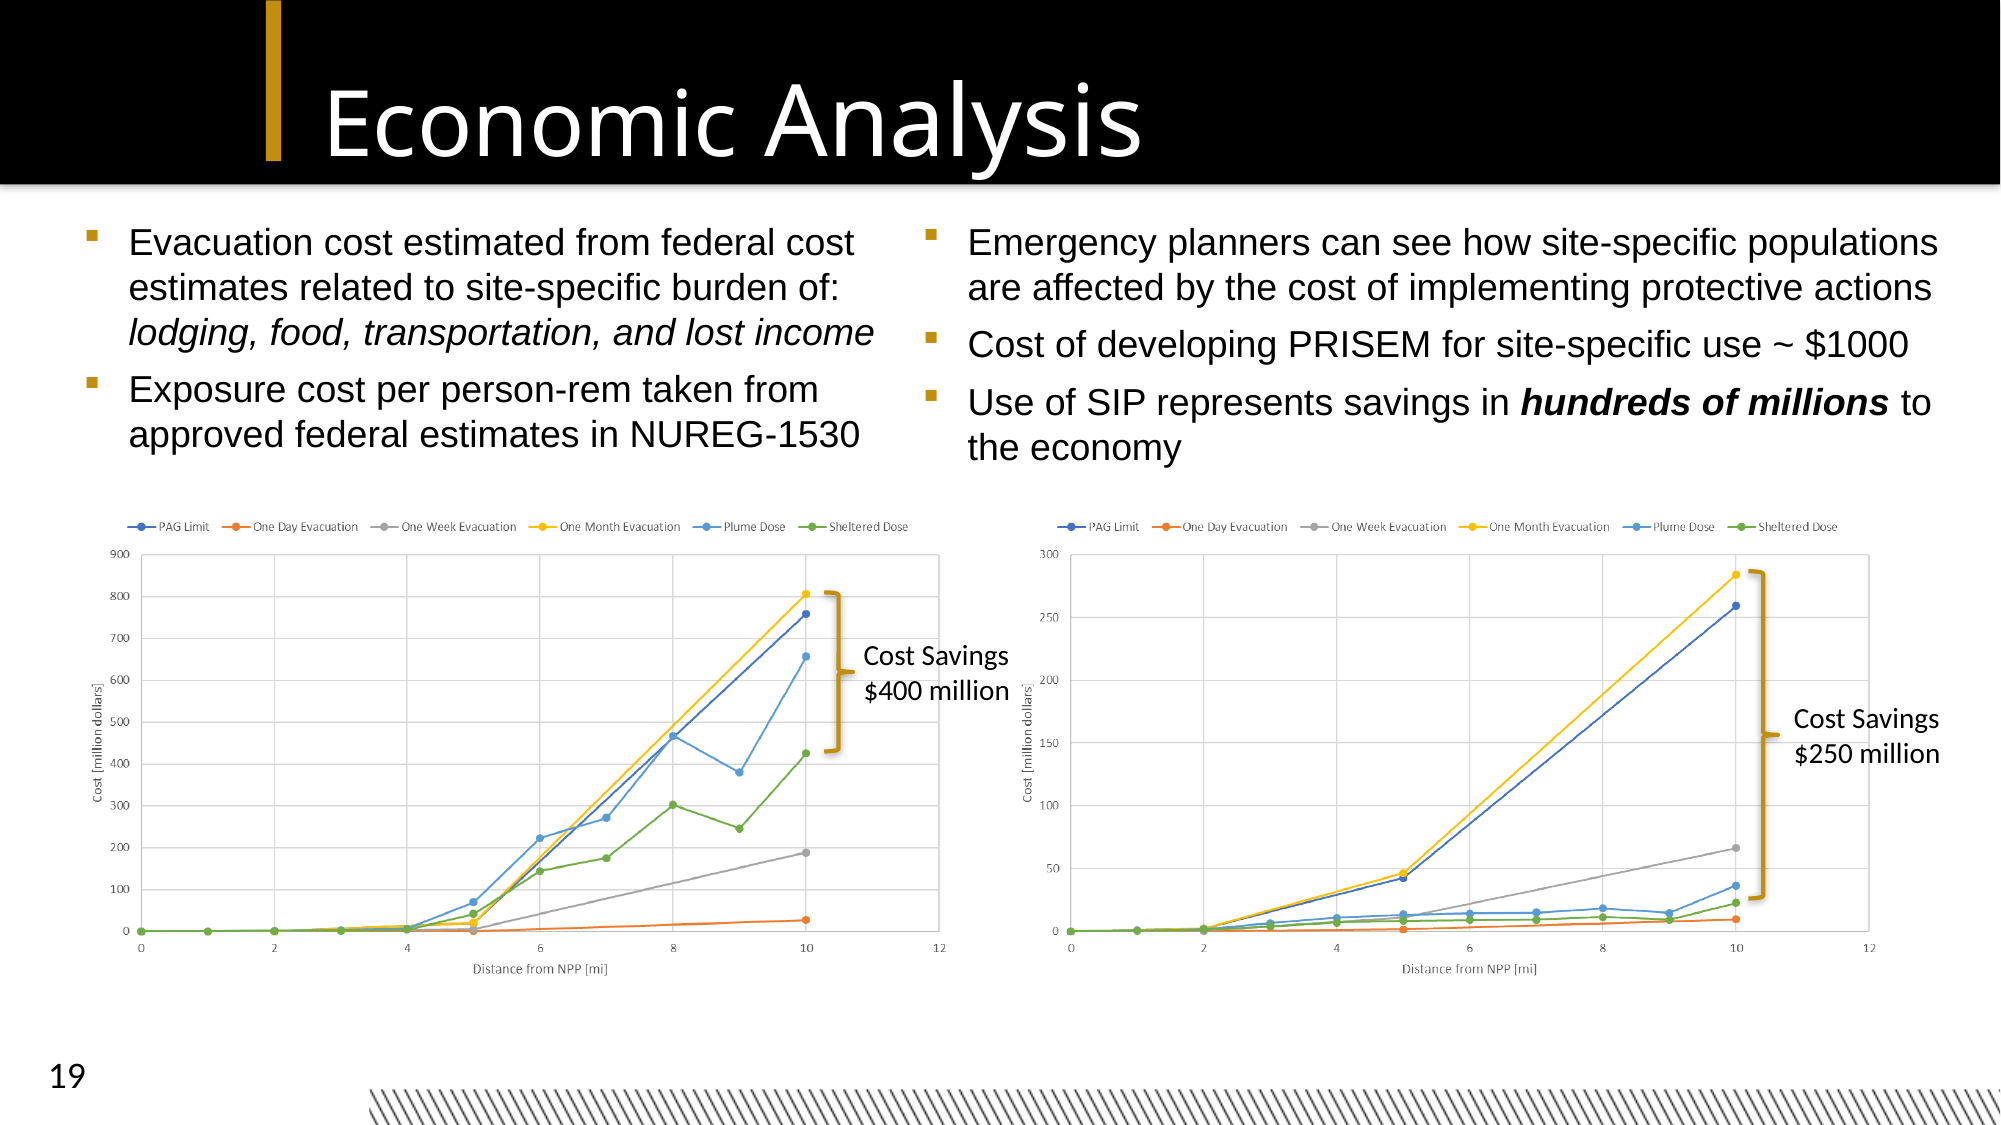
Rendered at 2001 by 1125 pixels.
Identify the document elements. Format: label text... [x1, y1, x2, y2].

text_box Economic Analysis [322, 56, 1717, 142]
picture [83, 505, 949, 984]
list Evacuation cost estimated from federal cost estimates related to site-specific burden of: lodging, food, transportation, and lost income Exposure cost per person-rem taken from approved federal estimates in NUREG-1530 [83, 217, 923, 485]
picture [1017, 505, 1883, 984]
text_box Cost Savings $400 million [953, 628, 1012, 714]
text_box Emergency planners can see how site-specific populations are affected by the cost of implementing protective actions Cost of developing PRISEM for site-specific use ~ $1000 Use of SIP represents savings in hundreds of millions to the economy [922, 217, 1984, 374]
text_box Cost Savings $250 million [1888, 691, 1956, 777]
text_box 19 [33, 1043, 122, 1104]
